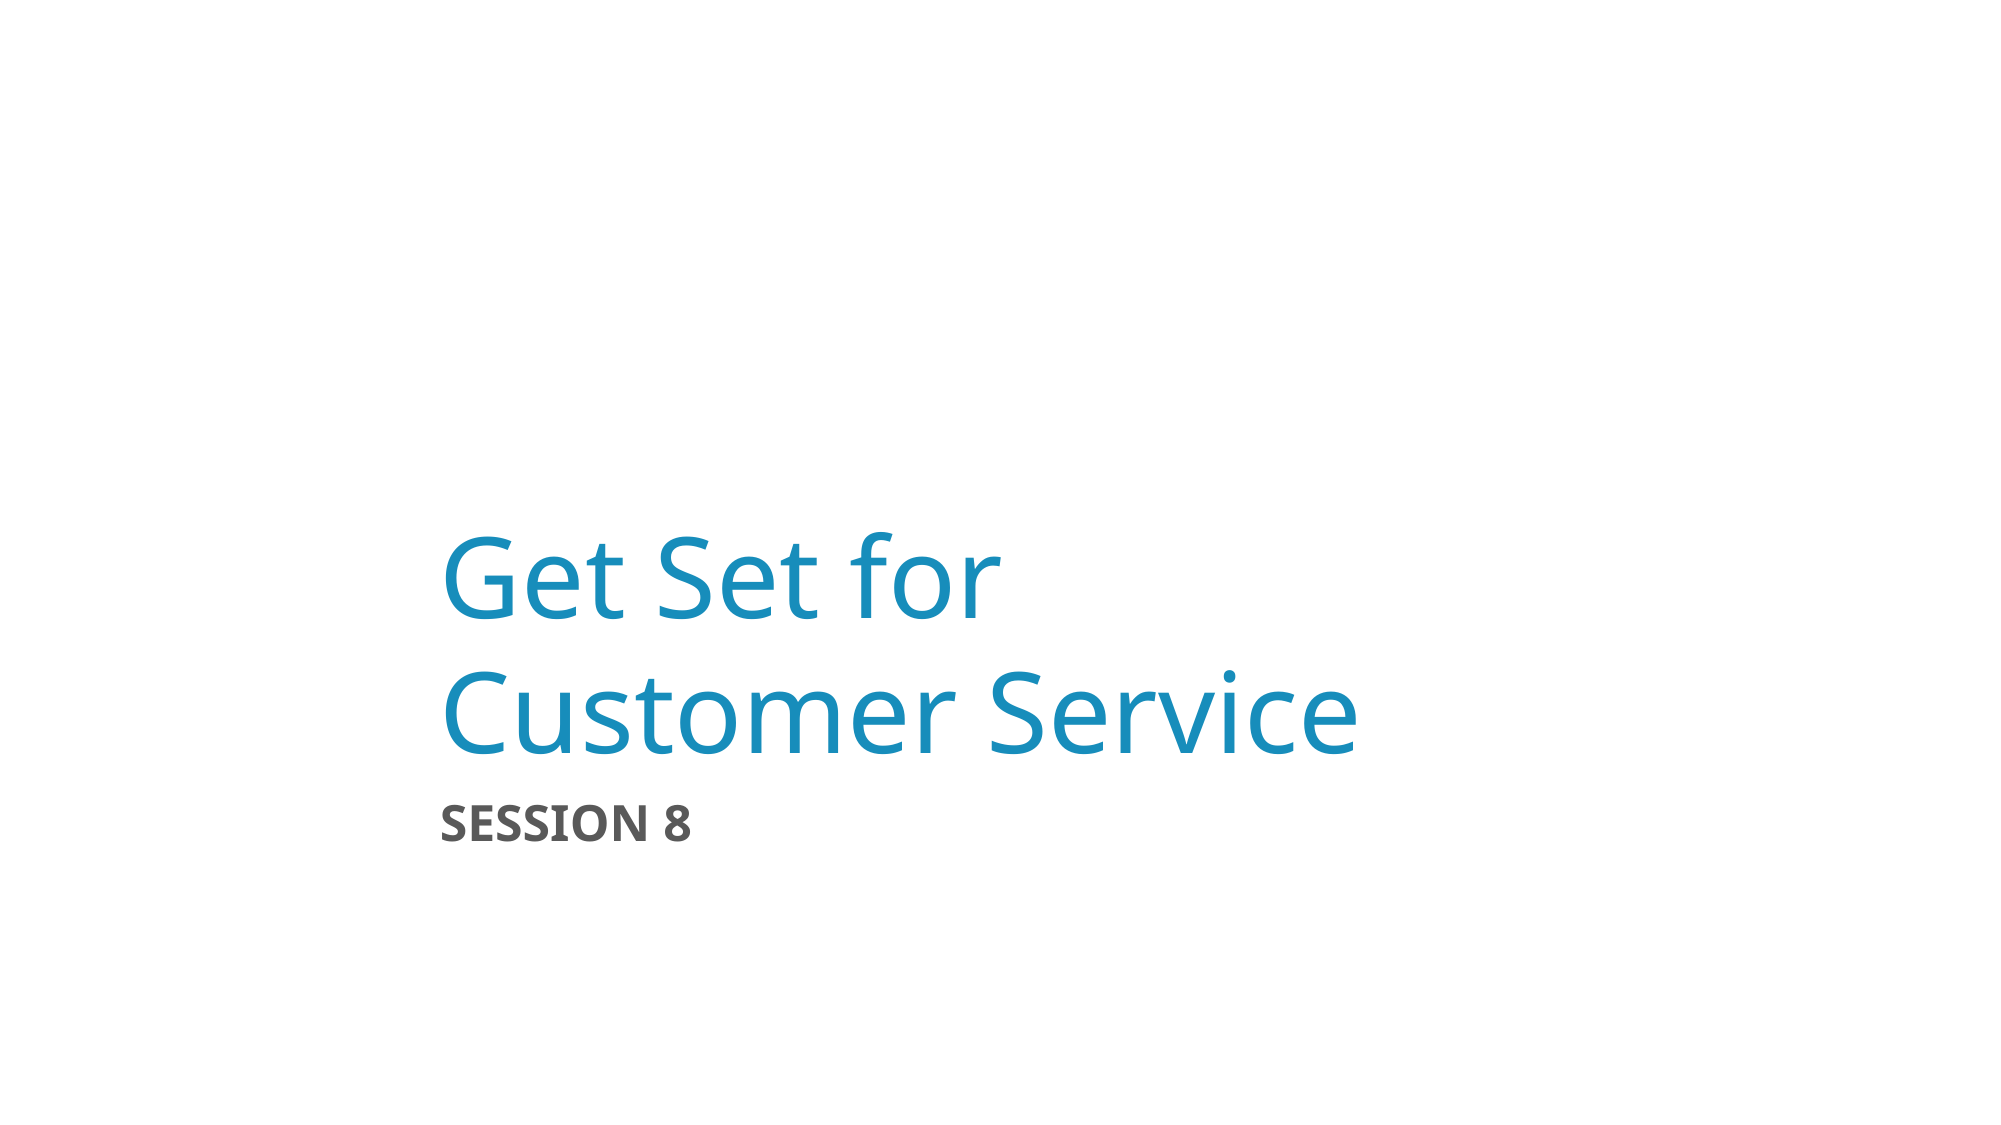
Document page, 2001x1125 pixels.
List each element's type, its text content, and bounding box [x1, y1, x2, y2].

title Get Set for Customer Service [424, 412, 1888, 783]
subtitle SESSION 8 [424, 783, 1888, 969]
